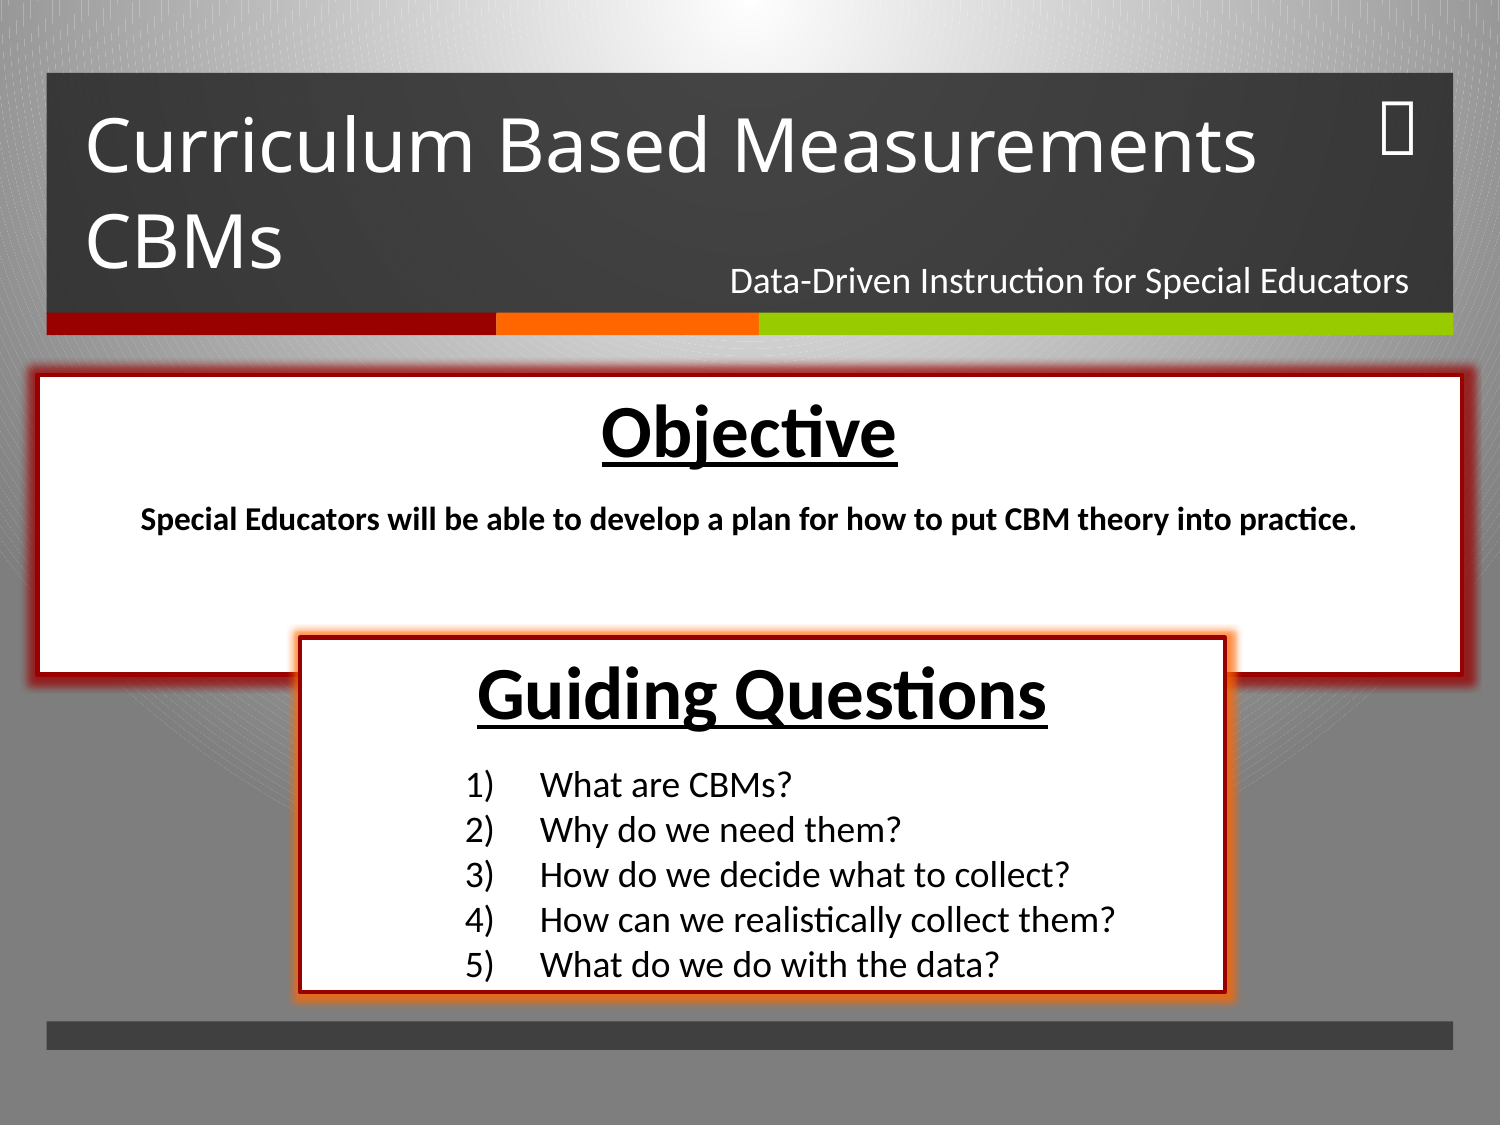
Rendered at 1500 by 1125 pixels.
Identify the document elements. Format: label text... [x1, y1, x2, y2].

subtitle Data-Driven Instruction for Special Educators [78, 251, 1425, 331]
text_box Guiding Questions What are CBMs? Why do we need them? How do we decide what to collect? How can we realistically collect them? What do we do with the data? [298, 635, 1227, 994]
text_box Objective Special Educators will be able to develop a plan for how to put CBM theory into practice. [35, 373, 1464, 677]
title Curriculum Based Measurements CBMs [69, 75, 1351, 291]
